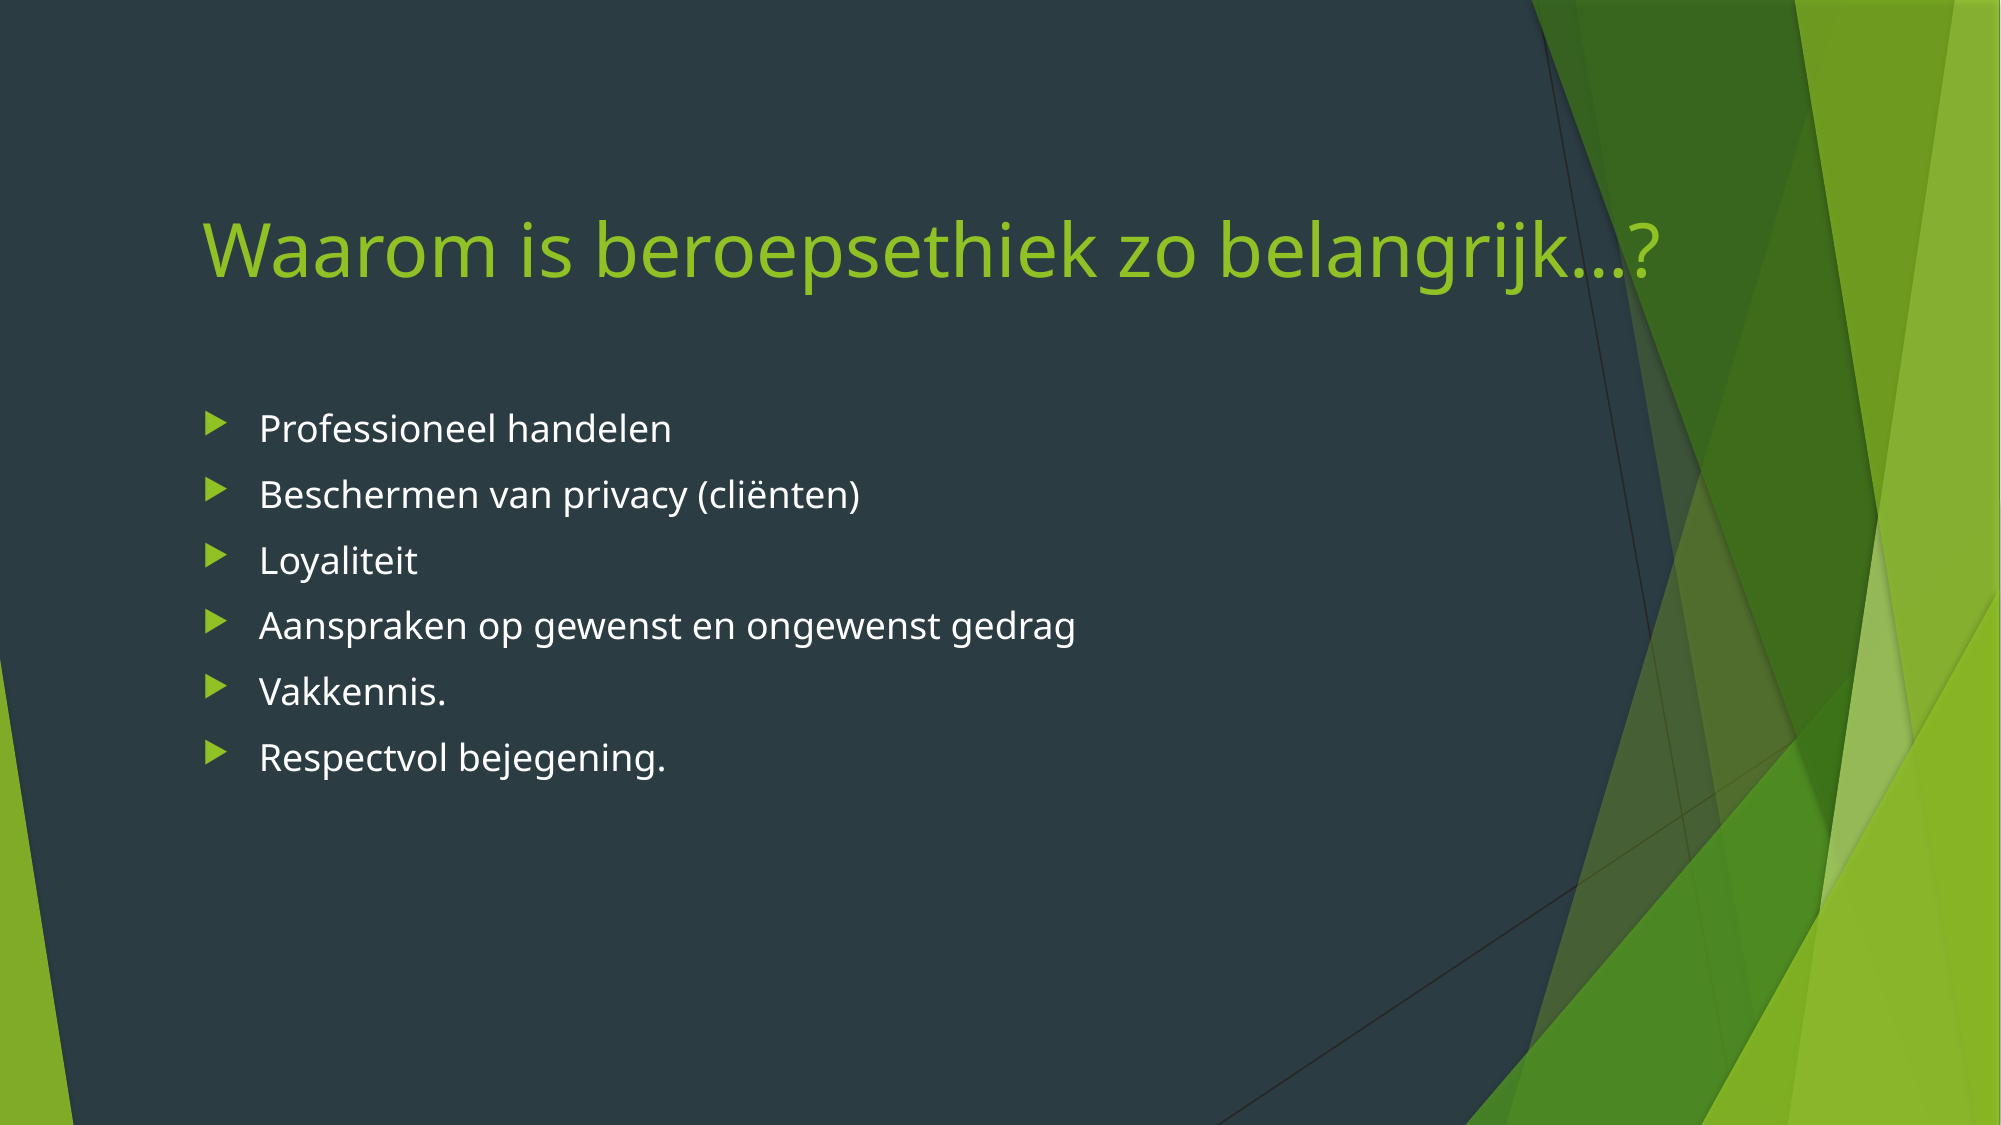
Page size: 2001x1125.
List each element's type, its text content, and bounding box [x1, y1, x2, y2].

title Waarom is beroepsethiek zo belangrijk…? [187, 195, 1808, 397]
list Professioneel handelen Beschermen van privacy (cliënten) Loyaliteit Aanspraken op gewenst en ongewenst gedrag Vakkennis. Respectvol bejegening. [187, 397, 1808, 1060]
